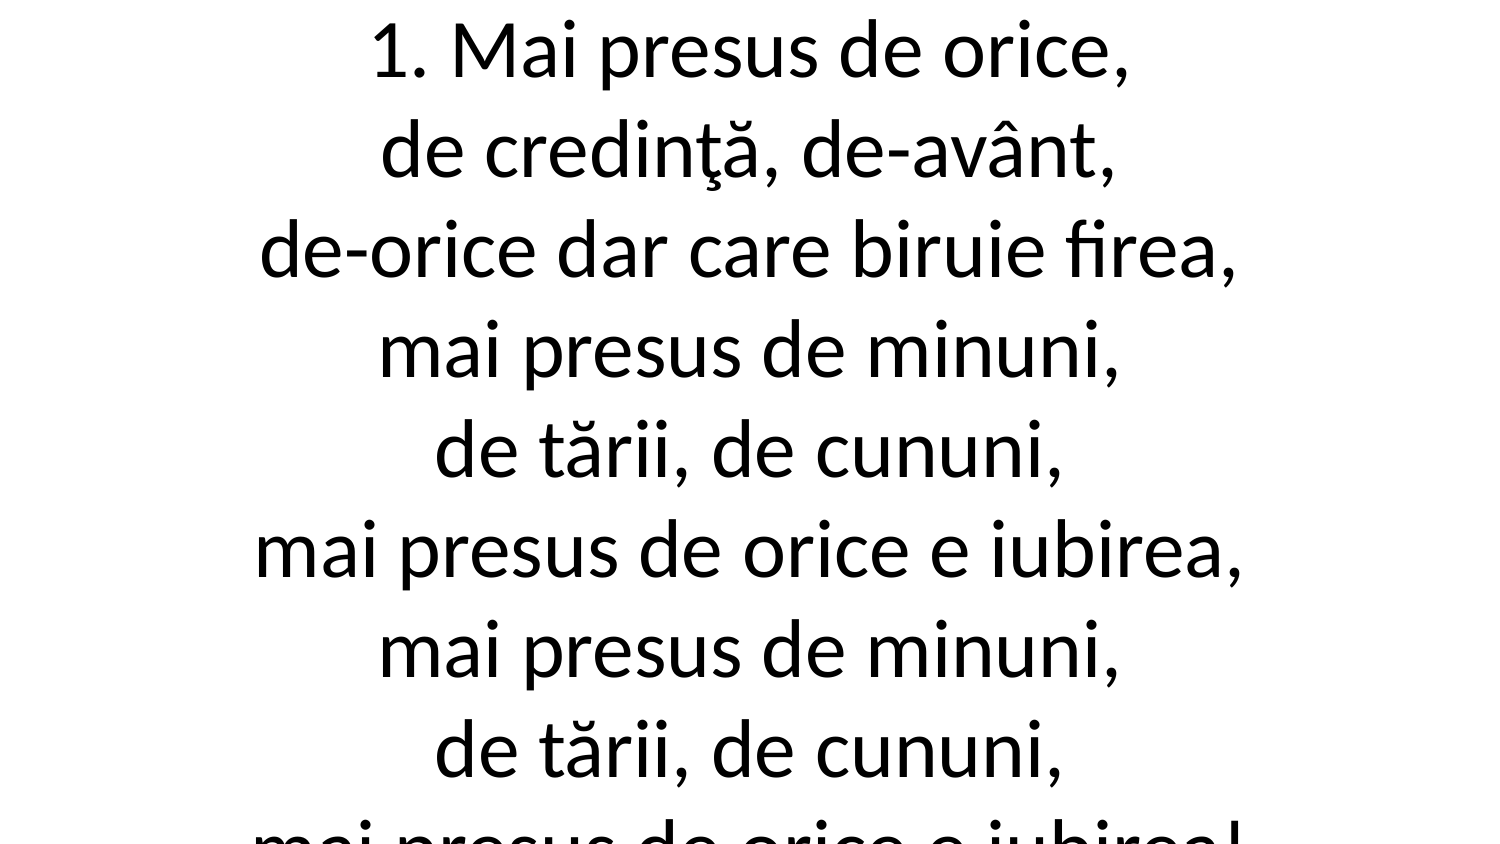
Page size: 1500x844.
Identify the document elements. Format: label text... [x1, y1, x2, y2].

text_box 1. Mai presus de orice, de credinţă, de-avânt, de-orice dar care biruie firea, mai presus de minuni, de tării, de cununi, mai presus de orice e iubirea, mai presus de minuni, de tării, de cununi, mai presus de orice e iubirea! [235, 0, 1265, 844]
